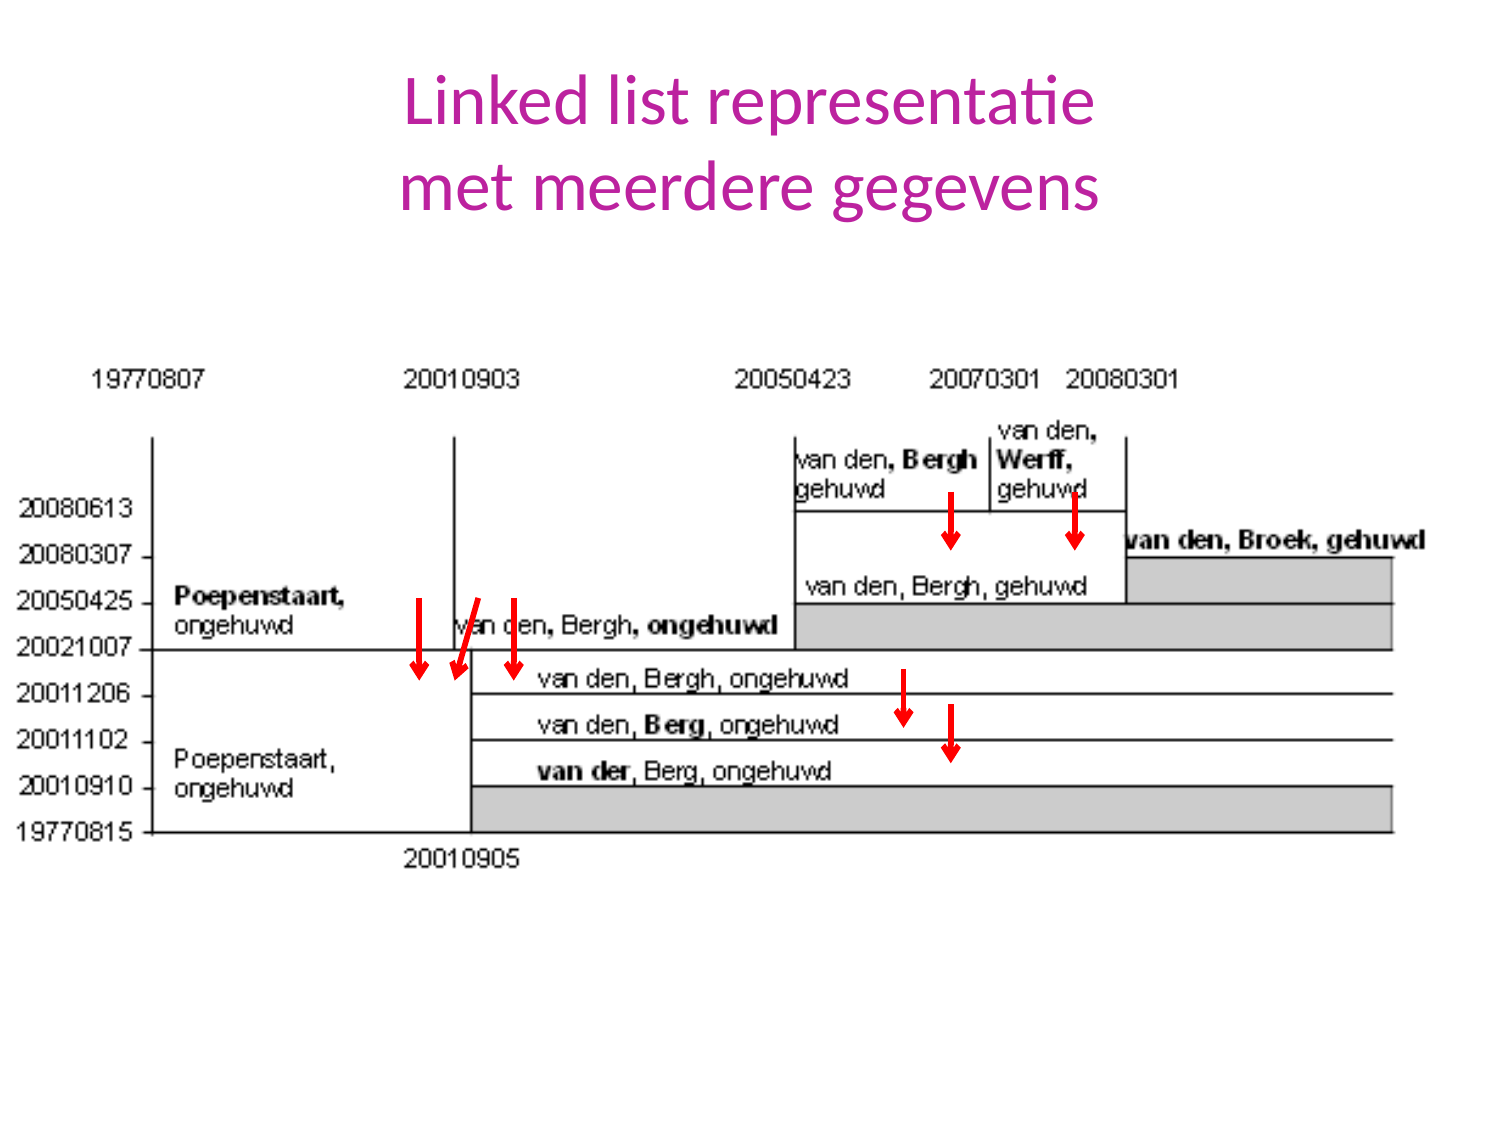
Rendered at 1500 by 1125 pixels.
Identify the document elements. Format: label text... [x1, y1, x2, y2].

picture [0, 355, 1453, 888]
title Linked list representatie met meerdere gegevens [74, 44, 1426, 233]
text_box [454, 597, 479, 681]
